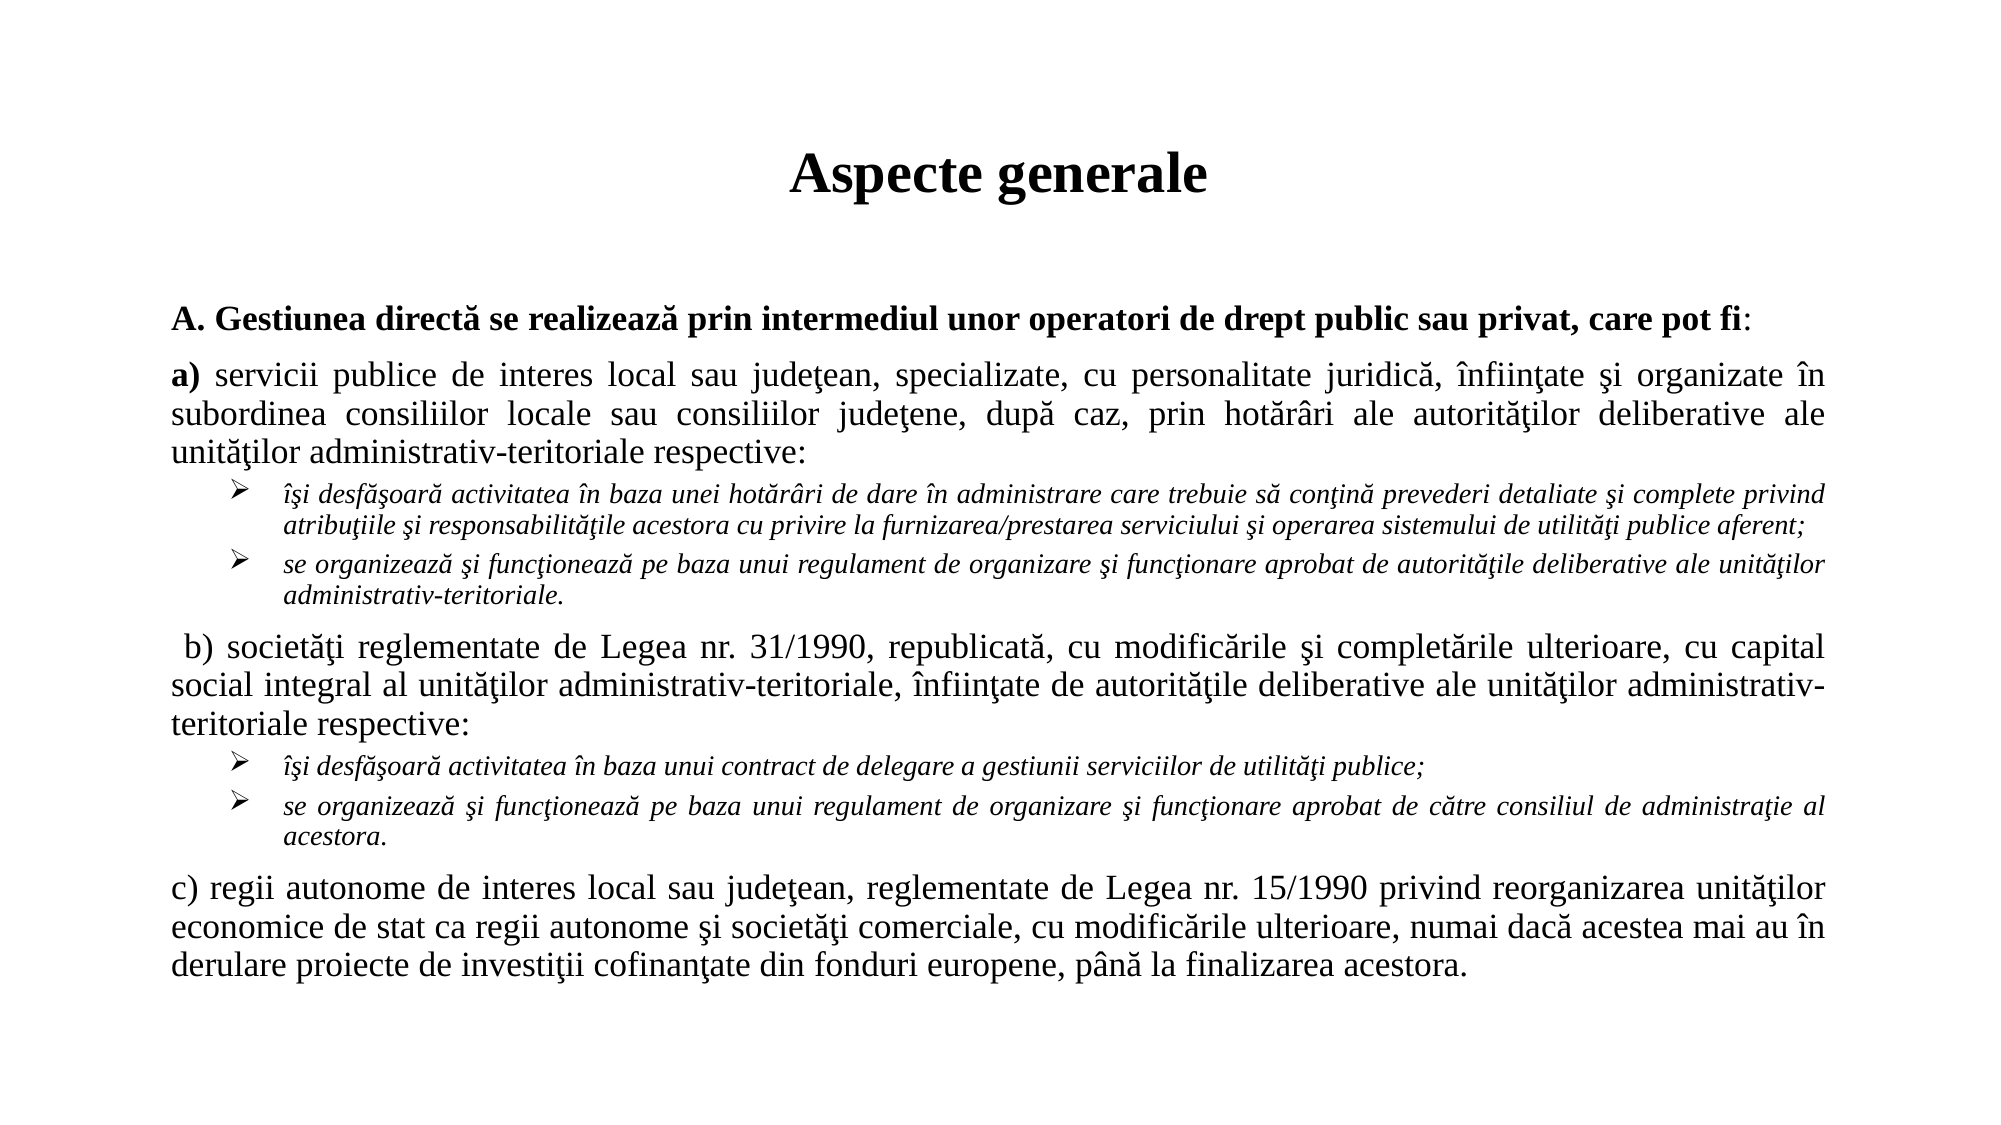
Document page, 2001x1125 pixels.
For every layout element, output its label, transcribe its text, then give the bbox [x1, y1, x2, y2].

list A. Gestiunea directă se realizează prin intermediul unor operatori de drept public sau privat, care pot fi: a) servicii publice de interes local sau judeţean, specializate, cu personalitate juridică, înfiinţate şi organizate în subordinea consiliilor locale sau consiliilor judeţene, după caz, prin hotărâri ale autorităţilor deliberative ale unităţilor administrativ-teritoriale respective: îşi desfăşoară activitatea în baza unei hotărâri de dare în administrare care trebuie să conţină prevederi detaliate şi complete privind atribuţiile şi responsabilităţile acestora cu privire la furnizarea/prestarea serviciului şi operarea sistemului de utilităţi publice aferent; se organizează şi funcţionează pe baza unui regulament de organizare şi funcţionare aprobat de autorităţile deliberative ale unităţilor administrativ-teritoriale. b) societăţi reglementate de Legea nr. 31/1990, republicată, cu modificările şi completările ulterioare, cu capital social integral al unităţilor administrativ-teritoriale, înfiinţate de autorităţile deliberative ale unităţilor administrativ-teritoriale respective: îşi desfăşoară activitatea în baza unui contract de delegare a gestiunii serviciilor de utilităţi publice; se organizează şi funcţionează pe baza unui regulament de organizare şi funcţionare aprobat de către consiliul de administraţie al acestora. c) regii autonome de interes local sau judeţean, reglementate de Legea nr. 15/1990 privind reorganizarea unităţilor economice de stat ca regii autonome şi societăţi comerciale, cu modificările ulterioare, numai dacă acestea mai au în derulare proiecte de investiţii cofinanţate din fonduri europene, până la finalizarea acestora. [155, 232, 1842, 1014]
title Aspecte generale [155, 98, 1842, 232]
